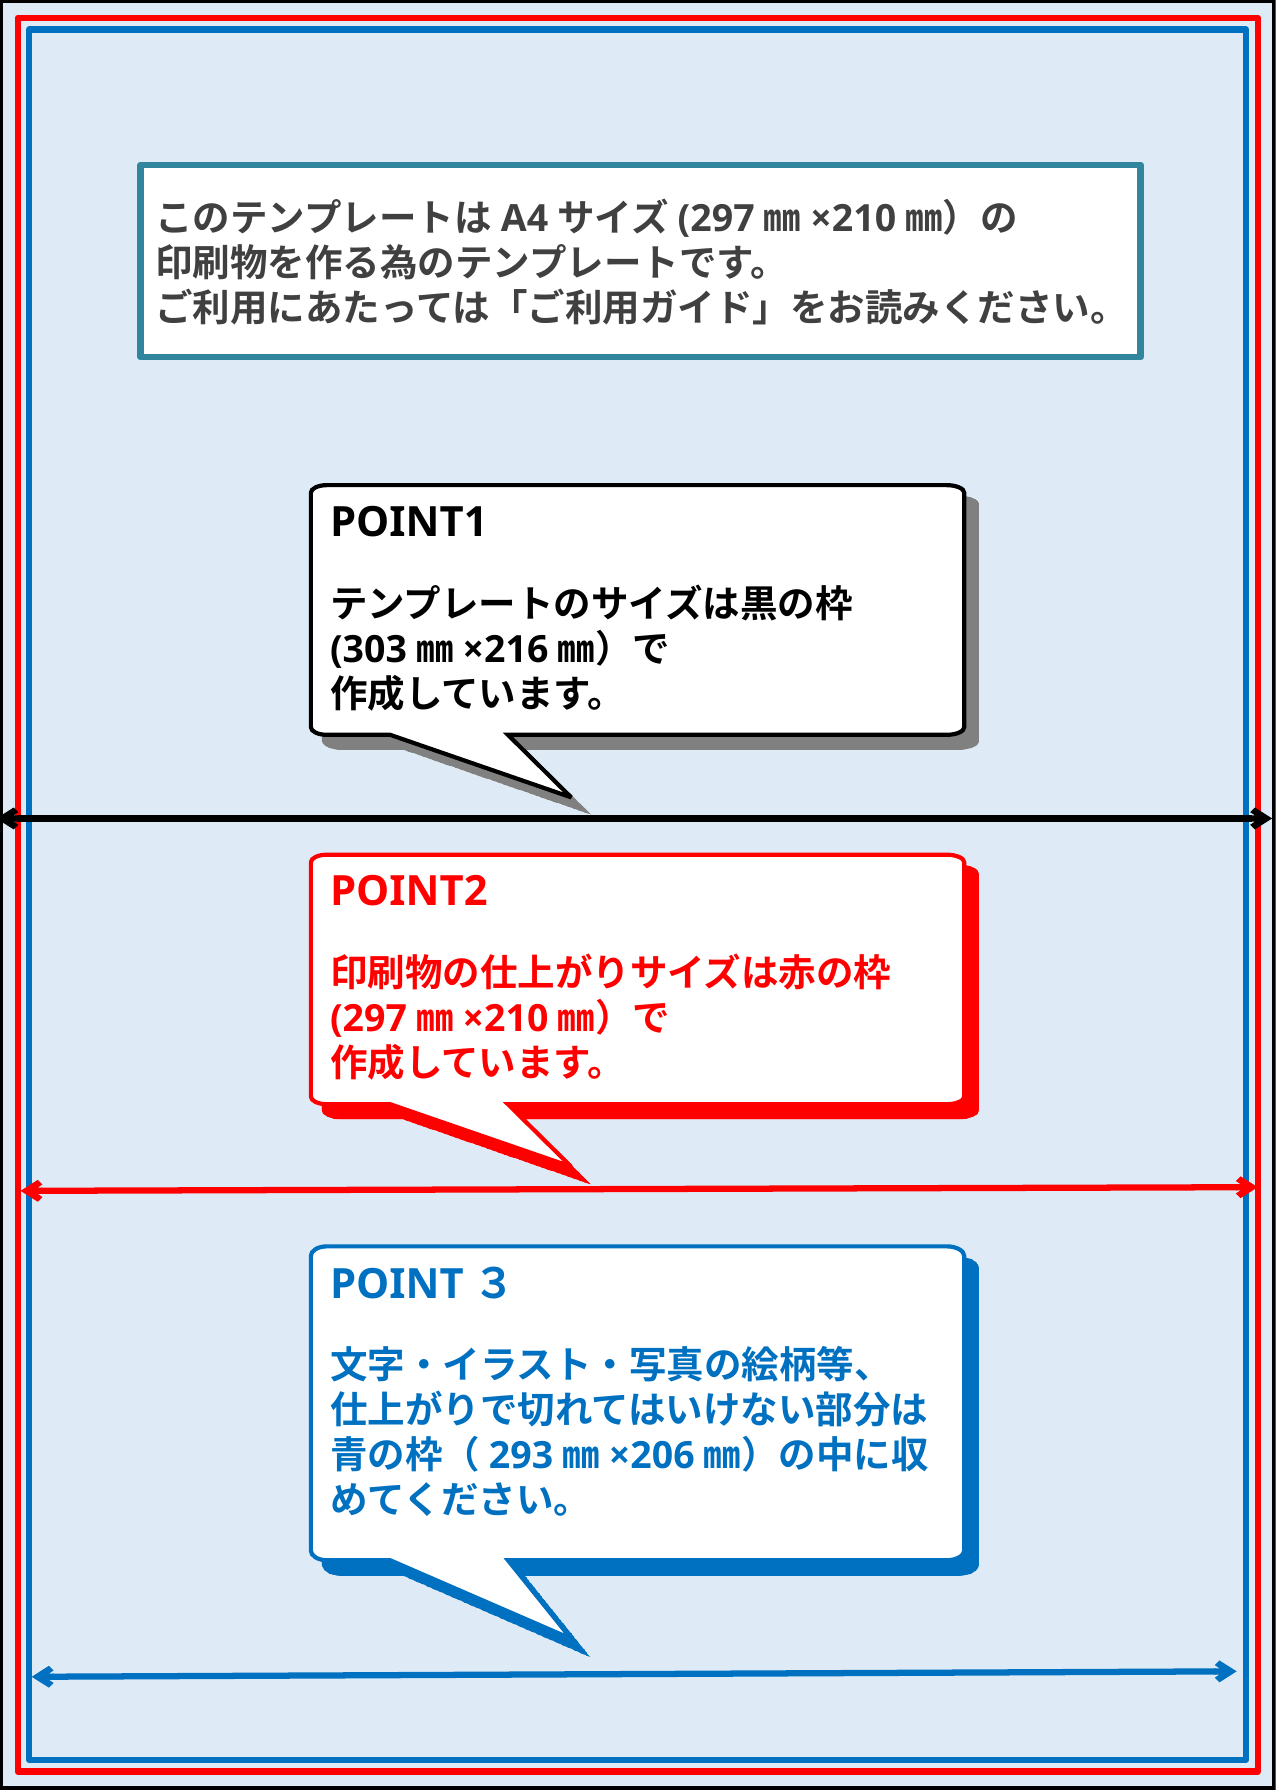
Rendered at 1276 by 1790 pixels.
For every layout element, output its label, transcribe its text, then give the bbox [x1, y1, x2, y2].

text_box [27, 827, 1248, 1185]
text_box [16, 827, 27, 1190]
text_box [16, 16, 1260, 815]
text_box POINT1 テンプレートのサイズは黒の枠 (303㎜×216㎜）で 作成しています。 [310, 485, 965, 798]
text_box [20, 1186, 1259, 1192]
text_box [31, 1671, 1237, 1678]
text_box POINT３ 文字・イラスト・写真の絵柄等、 仕上がりで切れてはいけない部分は 青の枠（293㎜×206㎜）の中に収めてください。 [310, 1246, 965, 1639]
text_box [1248, 827, 1260, 1188]
text_box POINT2 印刷物の仕上がりサイズは赤の枠(297㎜×210㎜）で 作成しています。 [310, 854, 965, 1167]
text_box [27, 1200, 1248, 1762]
text_box [16, 1195, 1260, 1774]
text_box このテンプレートはA4サイズ(297㎜×210㎜）の 印刷物を作る為のテンプレートです。 ご利用にあたっては「ご利用ガイド」をお読みください。 [139, 163, 1143, 359]
text_box [0, 0, 1276, 1790]
text_box [27, 27, 1248, 815]
